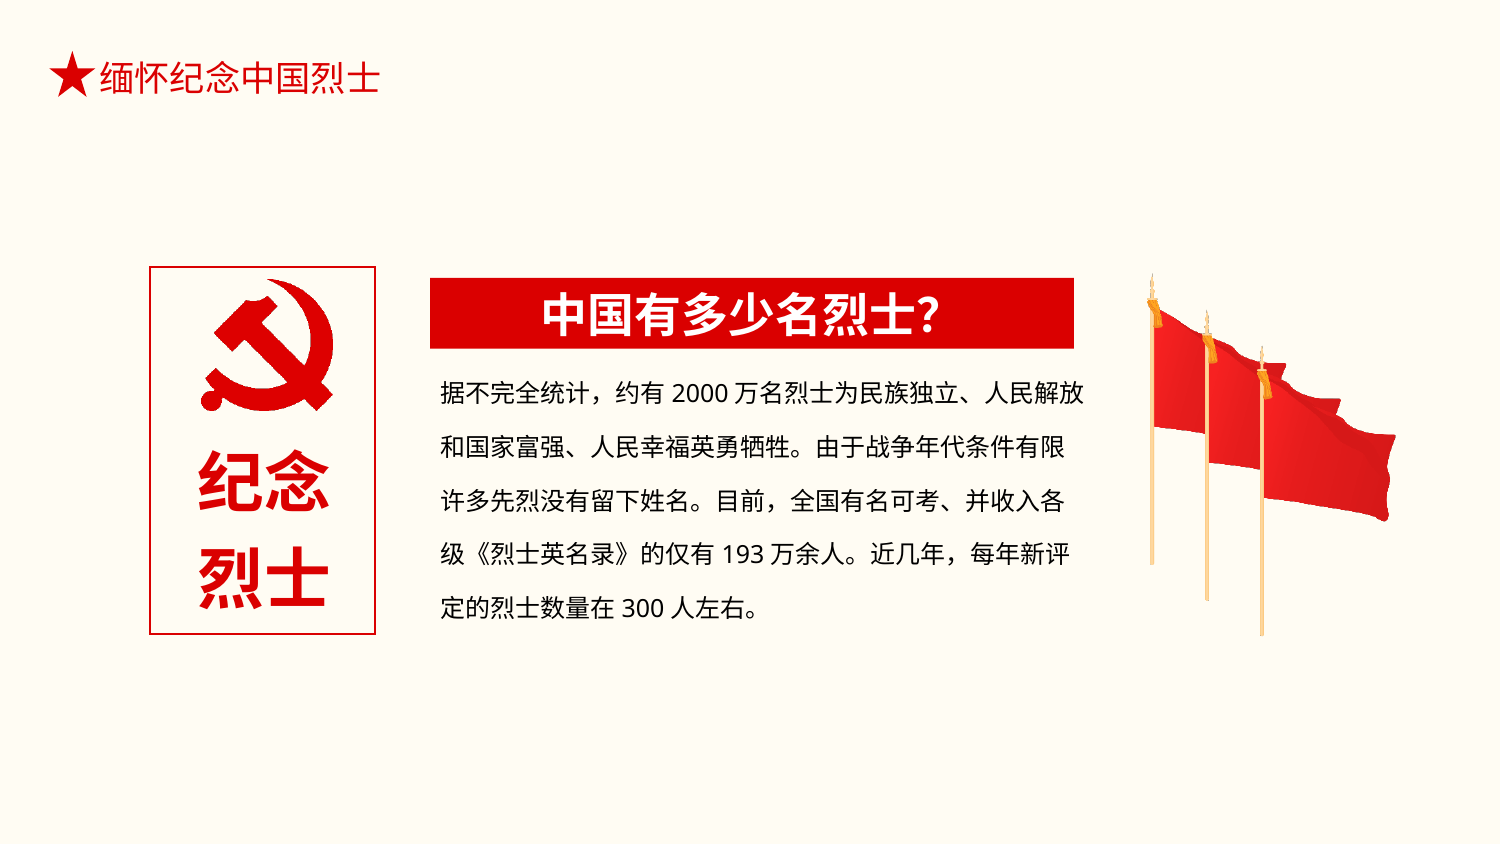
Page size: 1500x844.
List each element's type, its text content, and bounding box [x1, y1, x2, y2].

picture [1124, 267, 1413, 647]
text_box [149, 267, 375, 635]
text_box 中国有多少名烈士？ [430, 277, 1074, 346]
text_box 据不完全统计，约有2000万名烈士为民族独立、人民解放和国家富强、人民幸福英勇牺牲。由于战争年代条件有限许多先烈没有留下姓名。目前，全国有名可考、并收入各级《烈士英名录》的仅有193万余人。近几年，每年新评定的烈士数量在300人左右。 [425, 346, 1100, 630]
